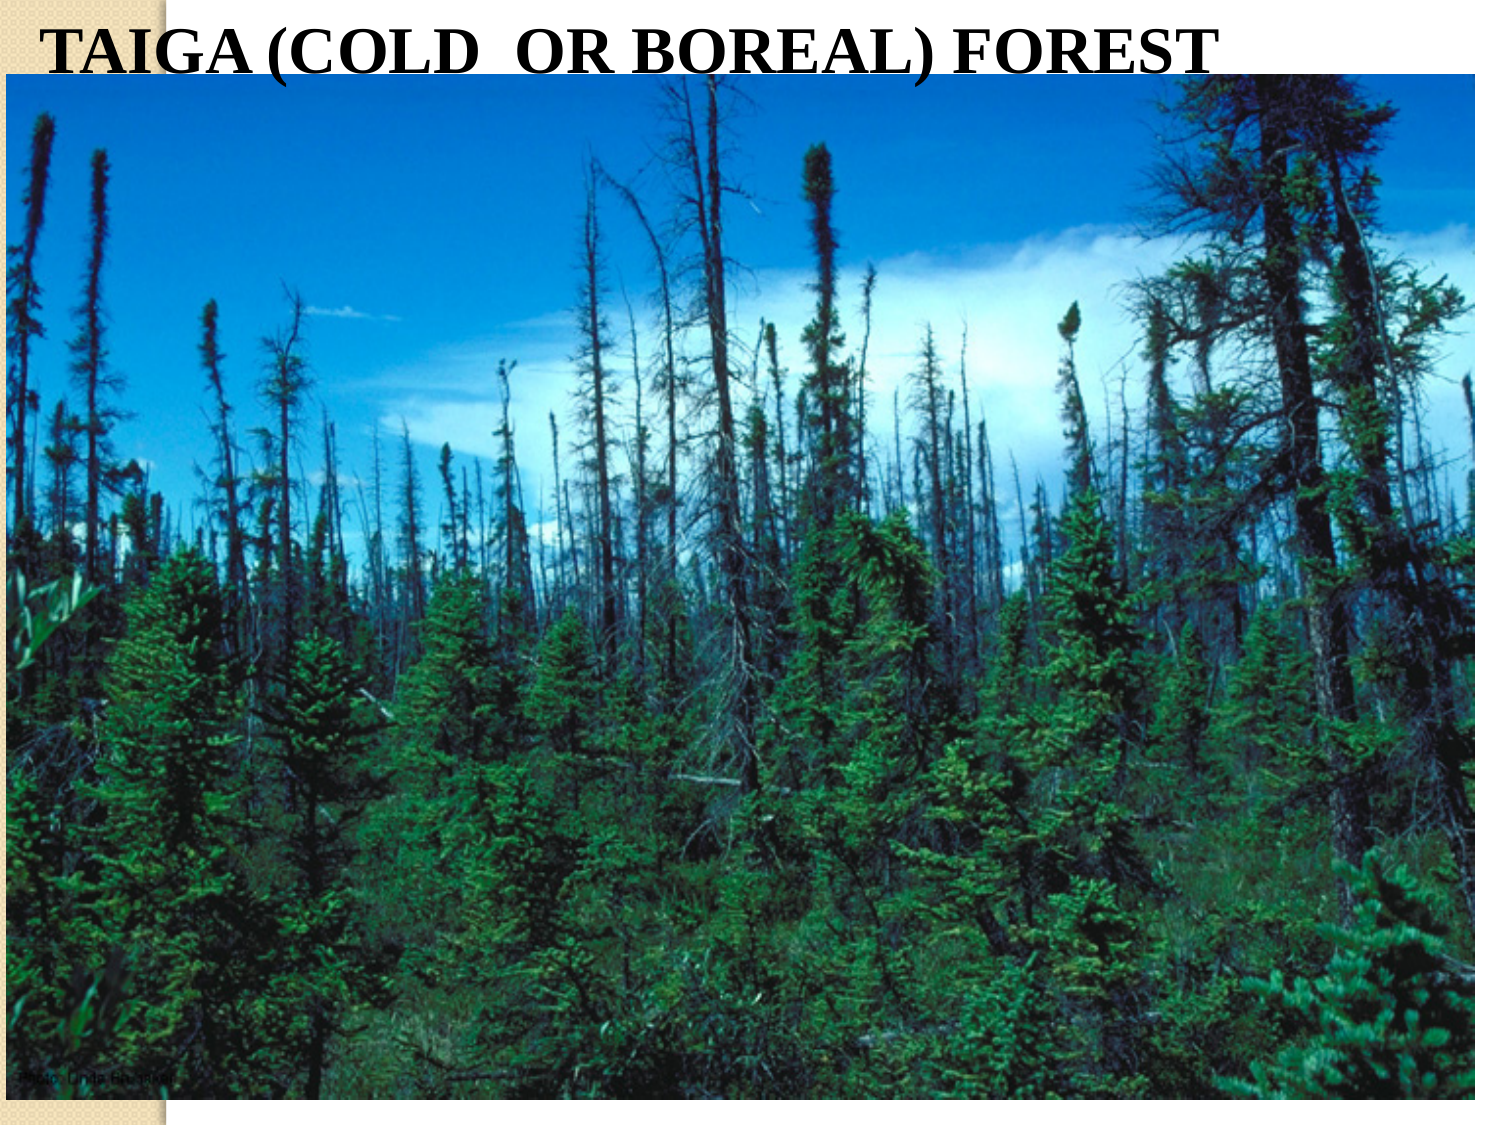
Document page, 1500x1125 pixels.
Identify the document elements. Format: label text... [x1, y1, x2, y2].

picture [5, 74, 1476, 1101]
text_box TAIGA (COLD OR BOREAL) FOREST [24, 0, 1325, 70]
